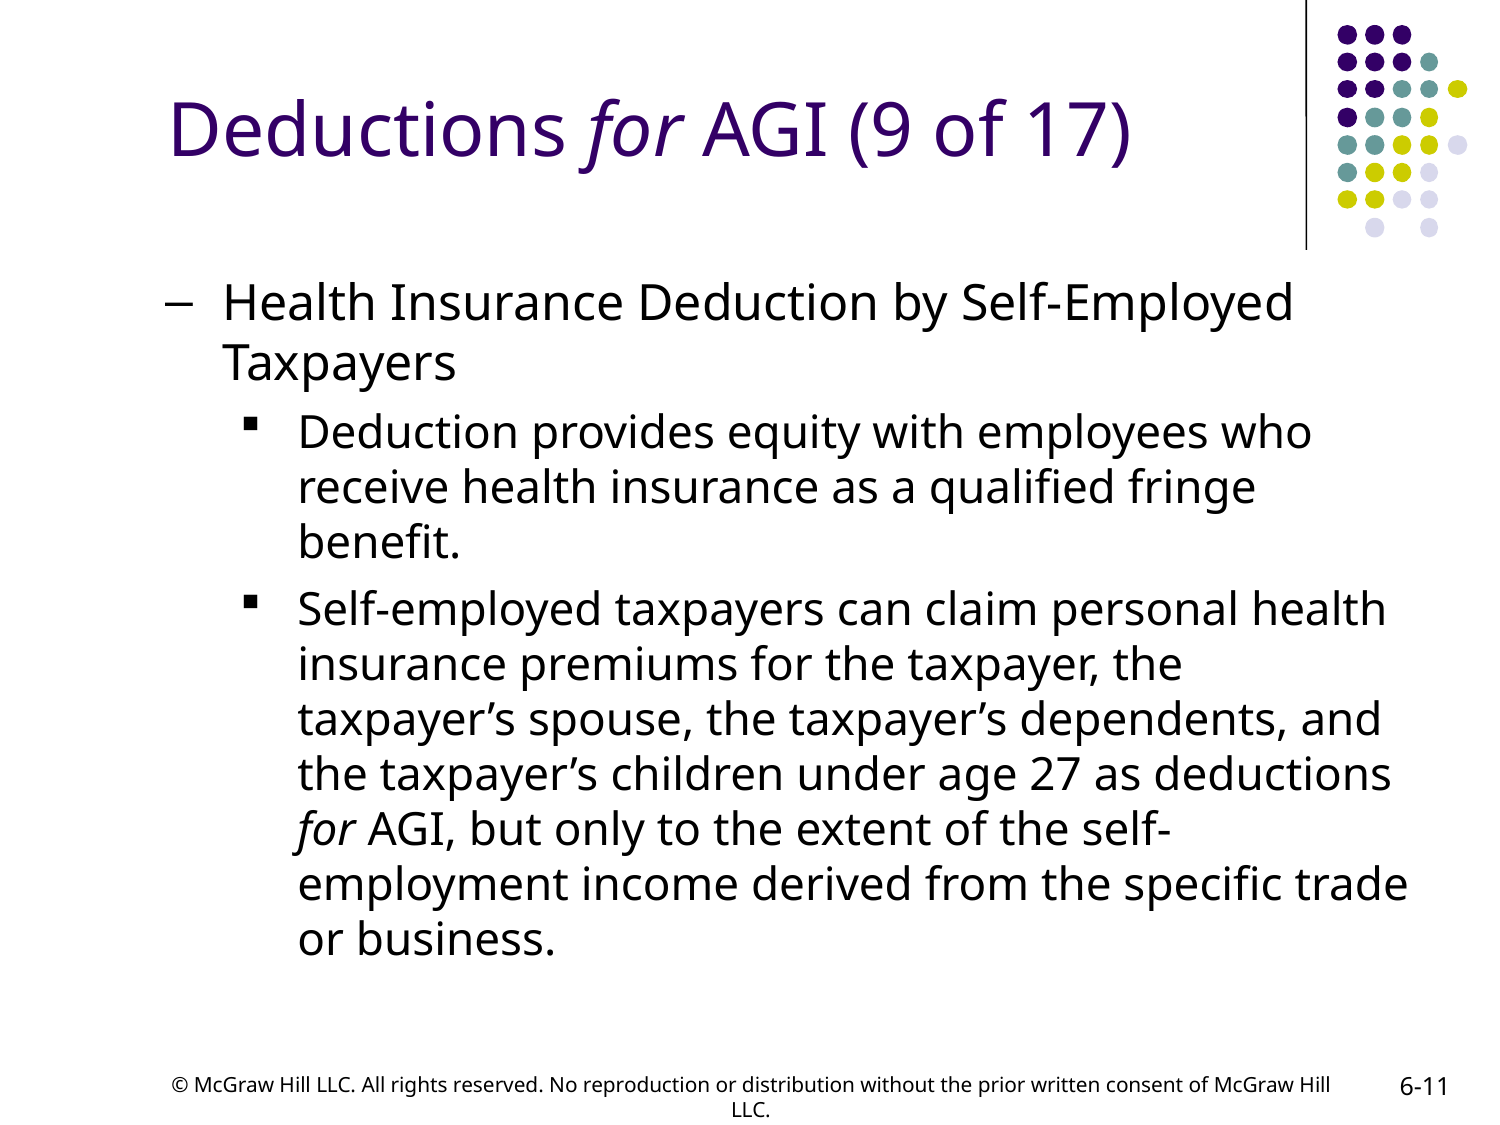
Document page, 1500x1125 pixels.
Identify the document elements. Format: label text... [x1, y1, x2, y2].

title Deductions for AGI (9 of 17) [25, 24, 1275, 228]
list Health Insurance Deduction by Self-Employed Taxpayers Deduction provides equity with employees who receive health insurance as a qualified fringe benefit. Self-employed taxpayers can claim personal health insurance premiums for the taxpayer, the taxpayer’s spouse, the taxpayer’s dependents, and the taxpayer’s children under age 27 as deductions for AGI, but only to the extent of the self-employment income derived from the specific trade or business. [75, 262, 1425, 1038]
